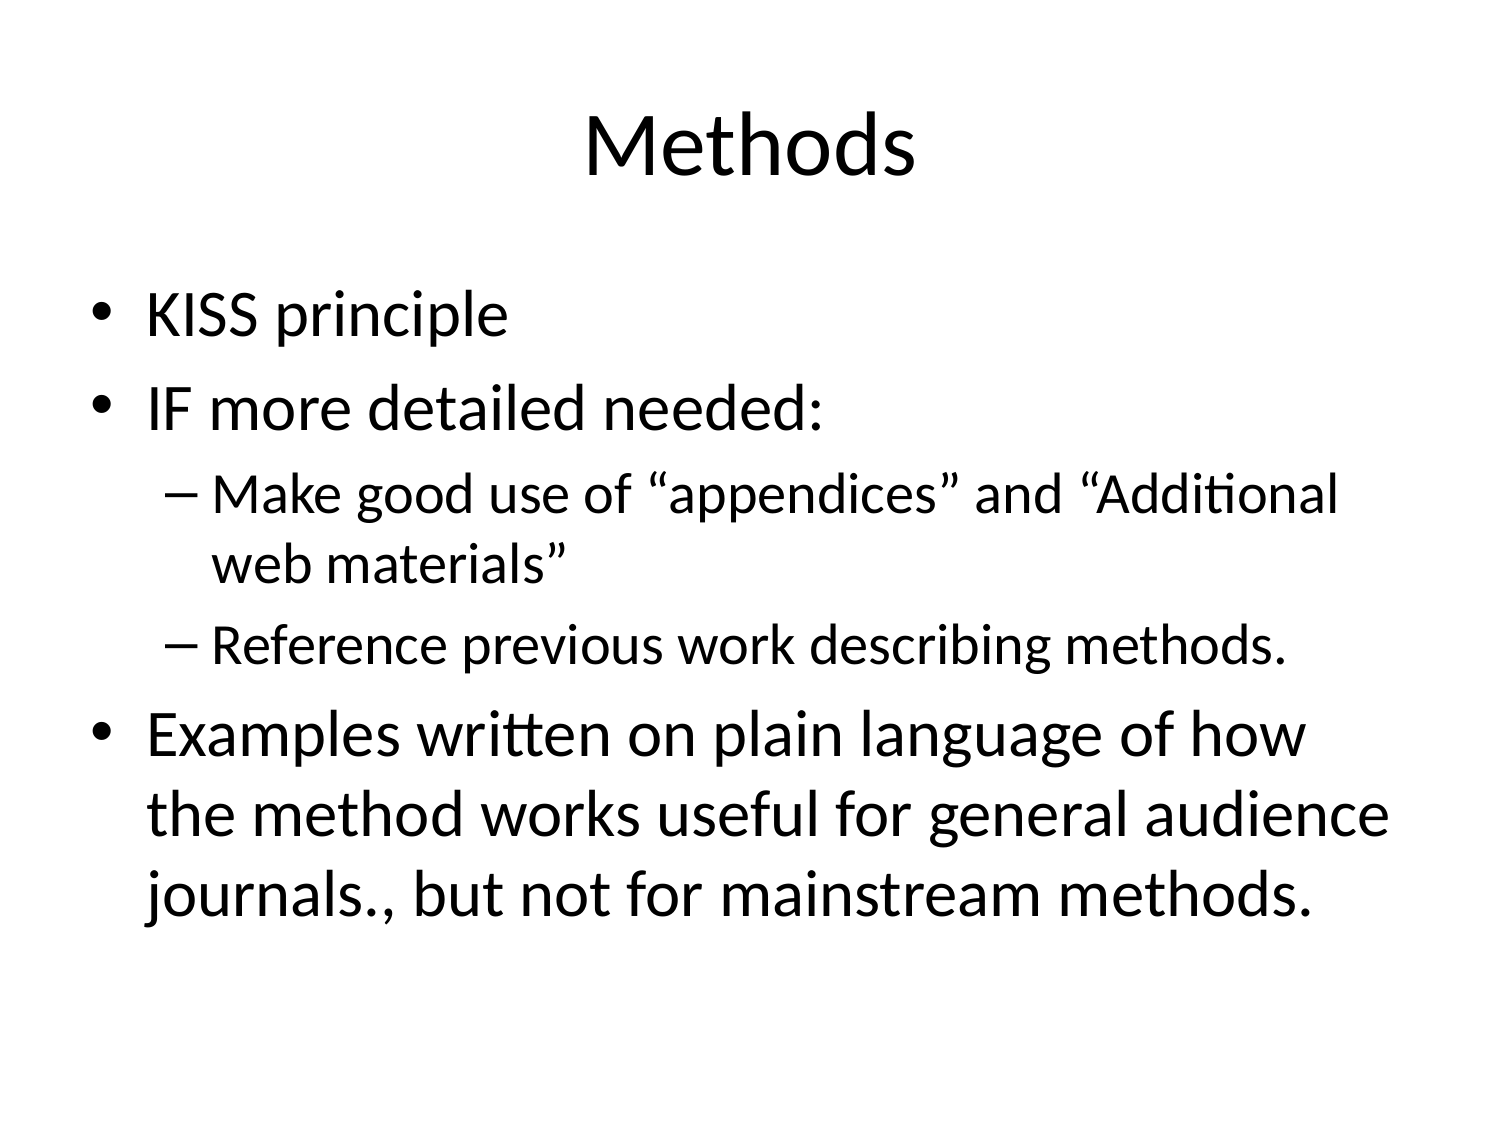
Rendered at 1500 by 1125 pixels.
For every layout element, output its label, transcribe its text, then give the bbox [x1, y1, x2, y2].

title Methods [75, 45, 1425, 233]
list KISS principle IF more detailed needed: Make good use of “appendices” and “Additional web materials” Reference previous work describing methods. Examples written on plain language of how the method works useful for general audience journals., but not for mainstream methods. [75, 262, 1425, 1005]
